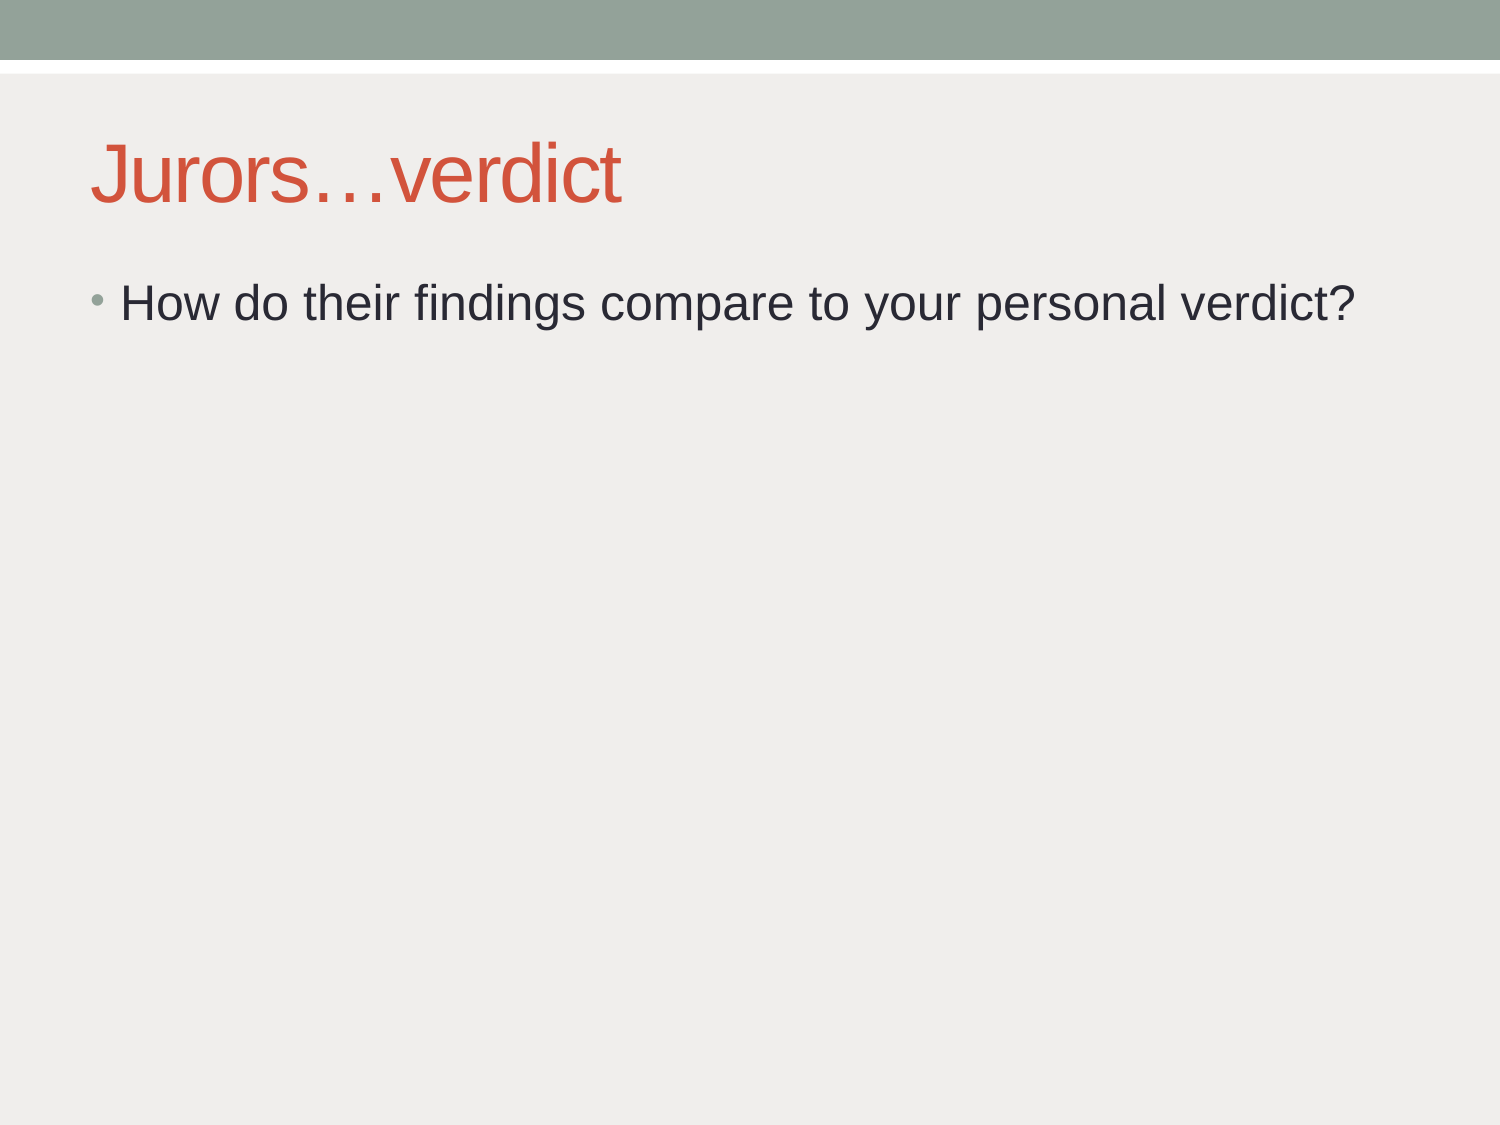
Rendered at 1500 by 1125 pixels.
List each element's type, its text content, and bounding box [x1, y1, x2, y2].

list How do their findings compare to your personal verdict? [75, 262, 1425, 1063]
title Jurors…verdict [75, 87, 1425, 250]
